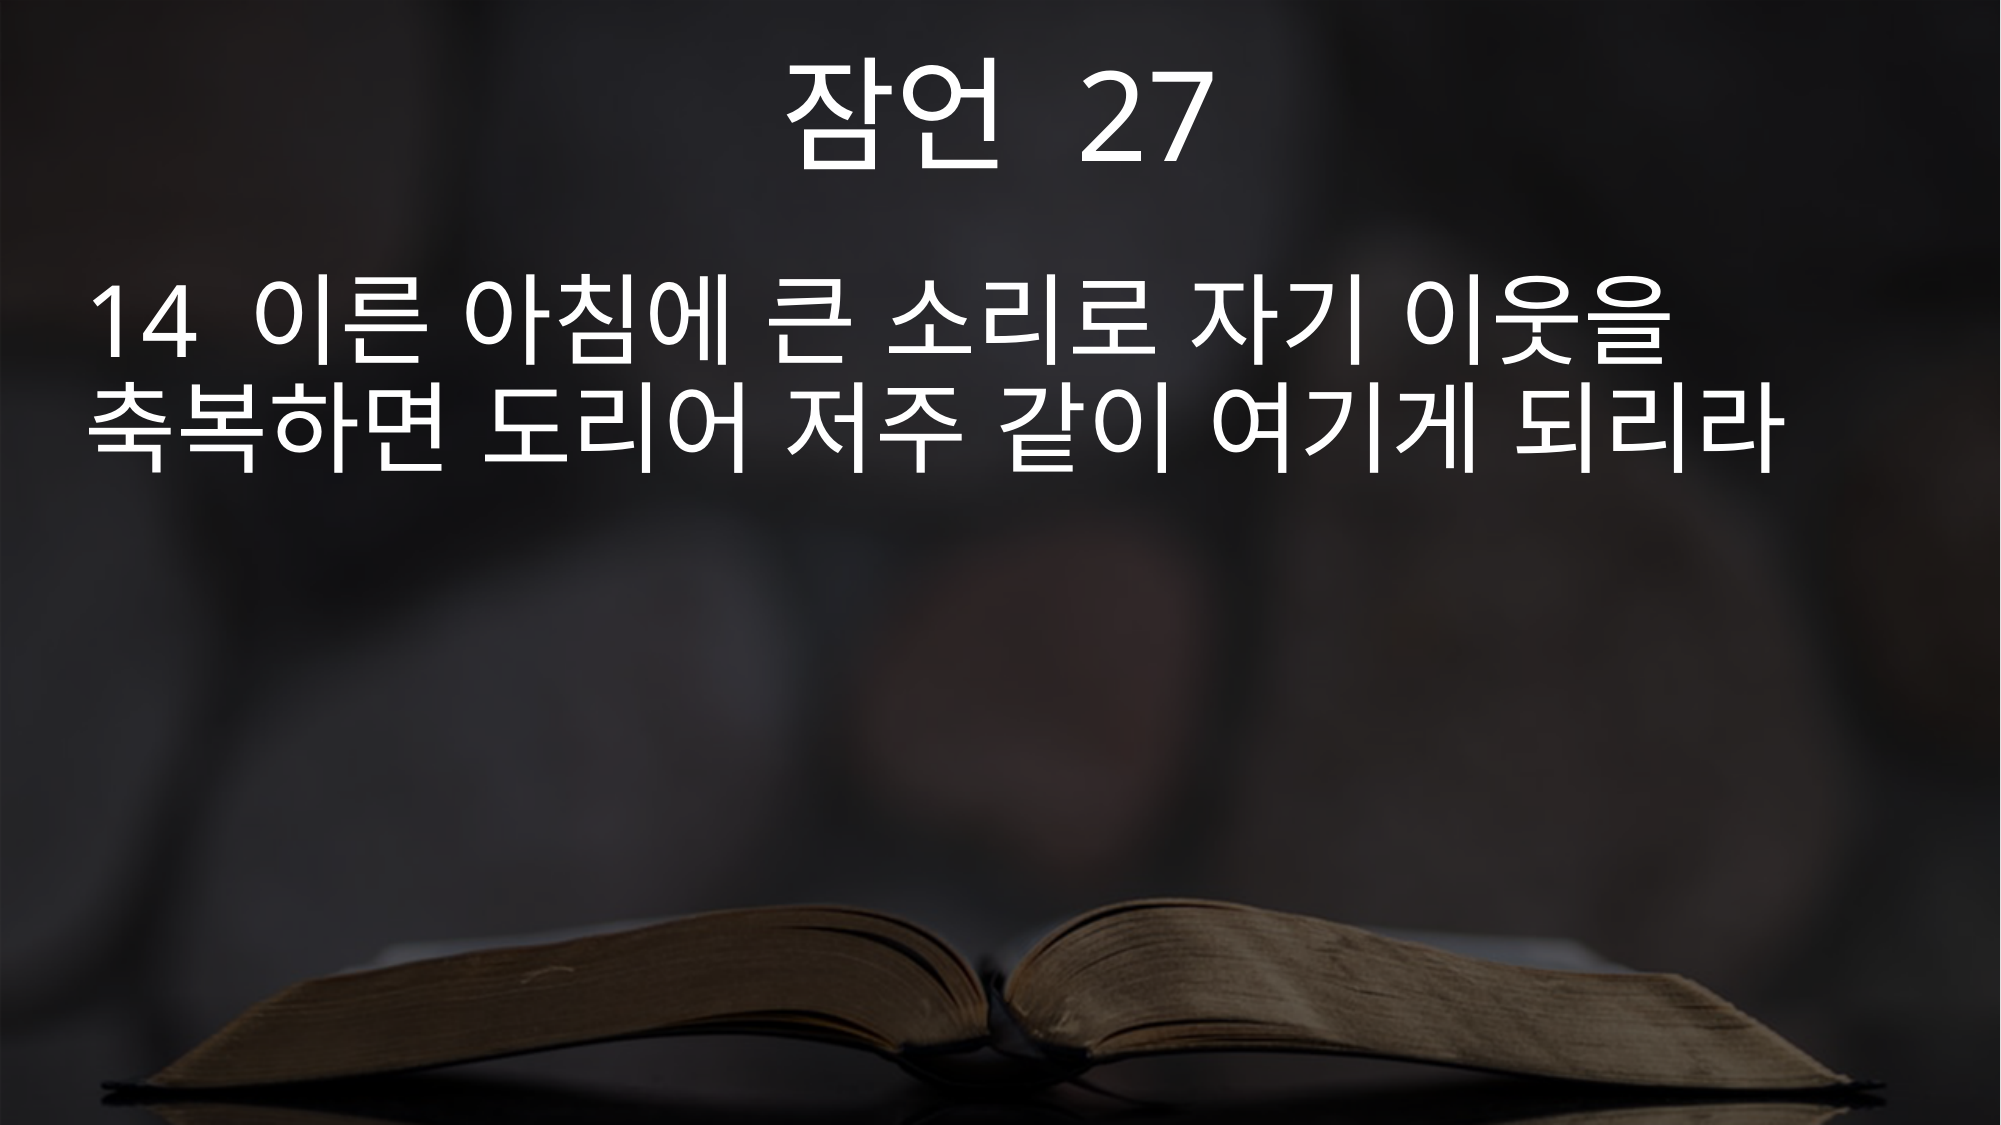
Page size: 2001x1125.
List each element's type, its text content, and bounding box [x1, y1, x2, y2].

picture [0, 0, 2001, 1125]
list 14 이른 아침에 큰 소리로 자기 이웃을 축복하면 도리어 저주 같이 여기게 되리라 [69, 263, 1953, 423]
footer 잠언 27 [0, 32, 2000, 192]
